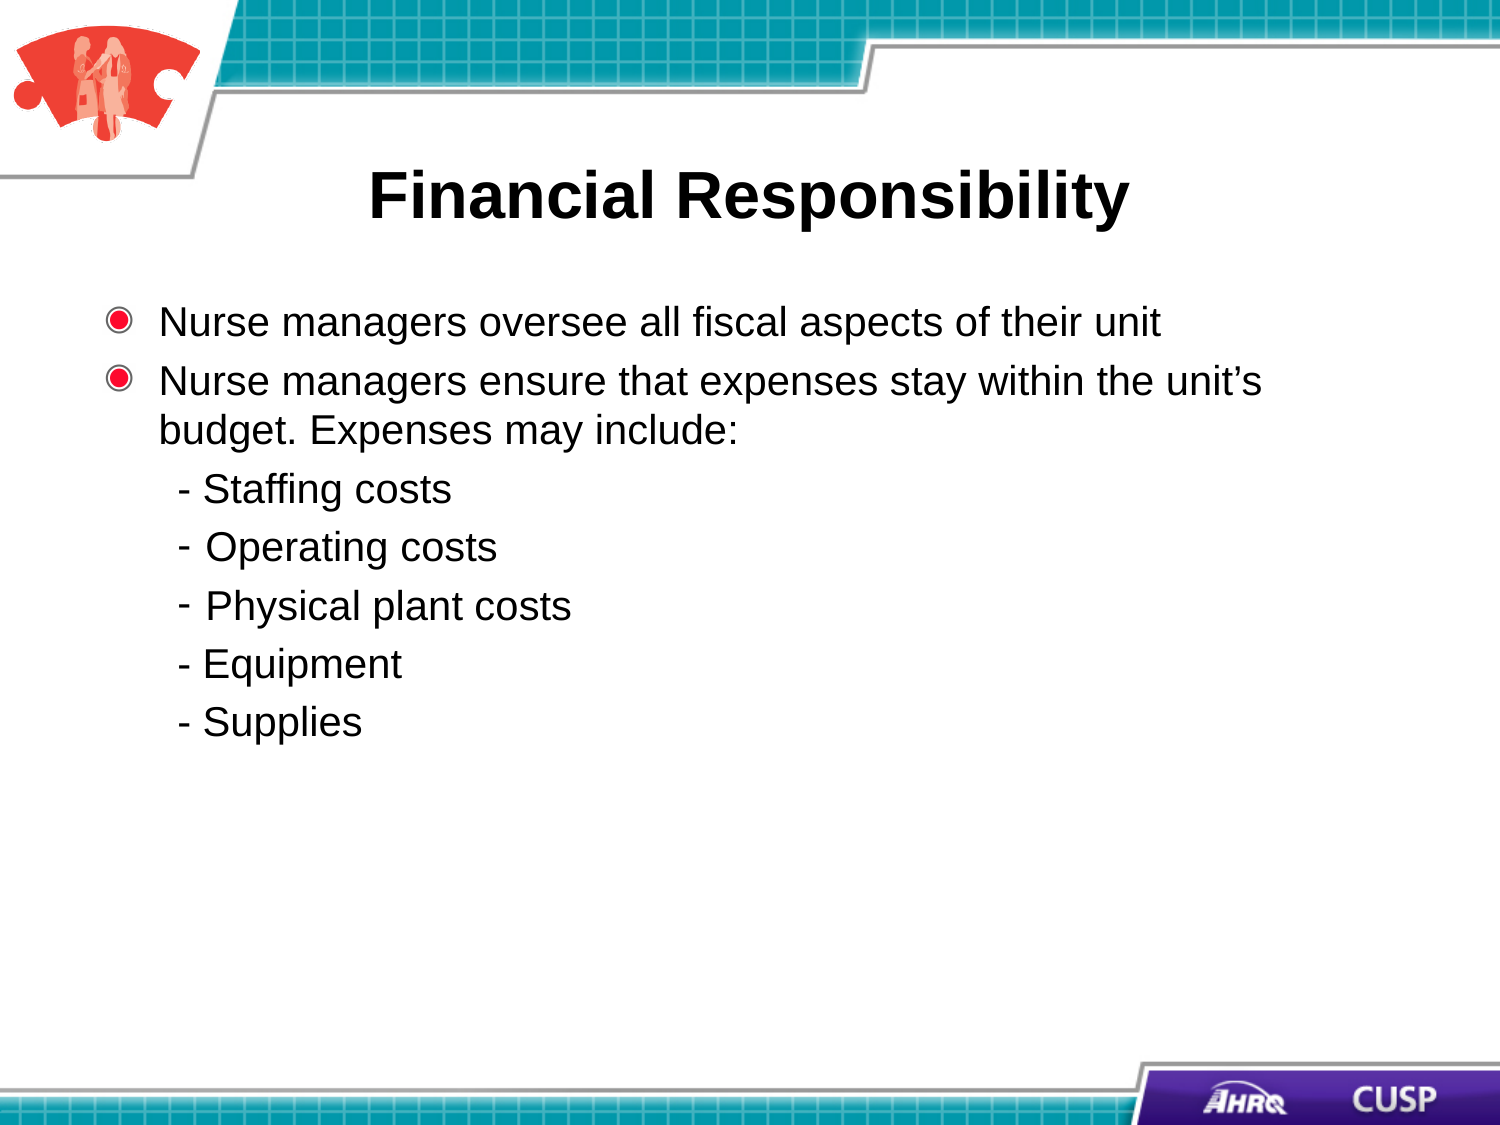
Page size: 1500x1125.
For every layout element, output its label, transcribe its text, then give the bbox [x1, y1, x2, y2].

picture [0, 0, 1500, 121]
list Nurse managers oversee all fiscal aspects of their unit Nurse managers ensure that expenses stay within the unit’s budget. Expenses may include: - Staffing costs Operating costs Physical plant costs - Equipment - Supplies [87, 287, 1400, 925]
title Financial Responsibility [0, 121, 1500, 263]
picture [0, 263, 1500, 1125]
